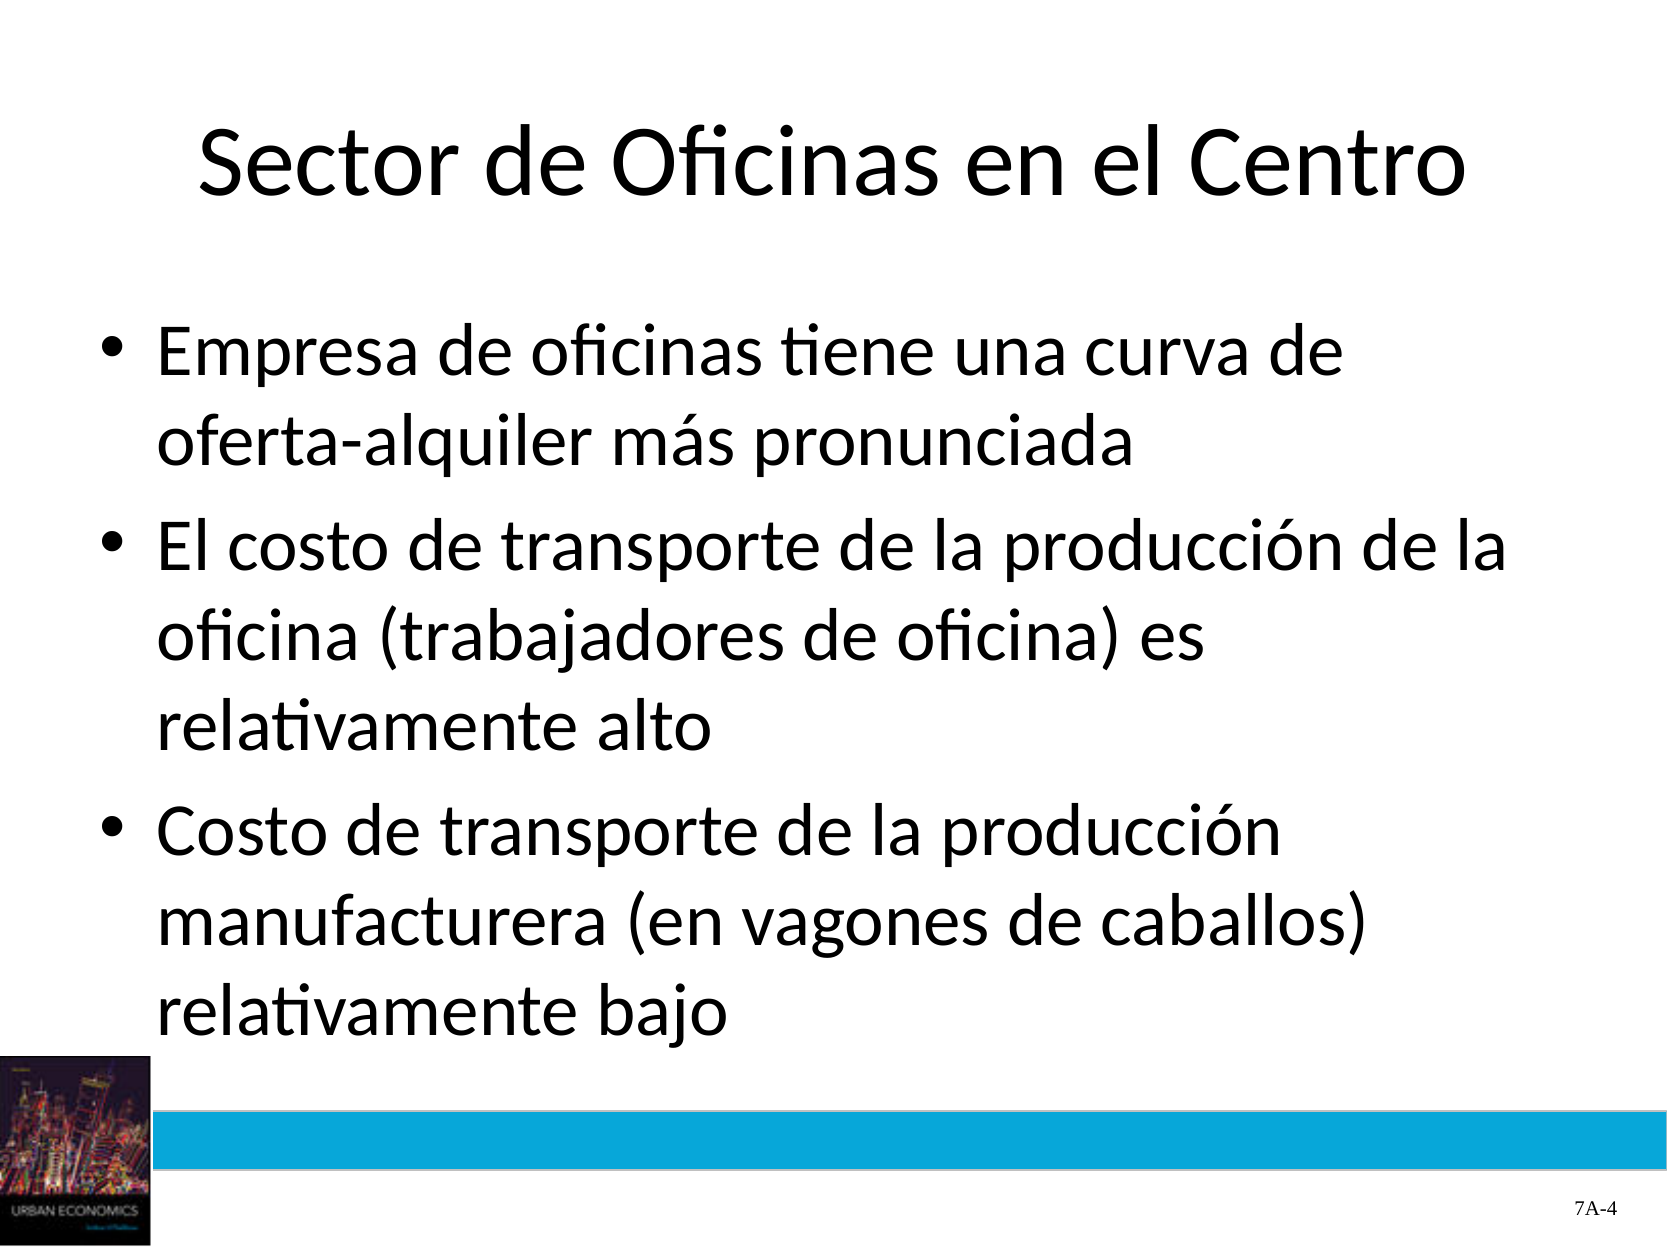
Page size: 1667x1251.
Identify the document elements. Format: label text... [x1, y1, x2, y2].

list Empresa de oficinas tiene una curva de oferta-alquiler más pronunciada El costo de transporte de la producción de la oficina (trabajadores de oficina) es relativamente alto Costo de transporte de la producción manufacturera (en vagones de caballos) relativamente bajo [83, 291, 1584, 1117]
picture [0, 1056, 153, 1250]
text_box 7A-4 [1536, 1187, 1656, 1239]
title Sector de Oficinas en el Centro [83, 49, 1584, 259]
